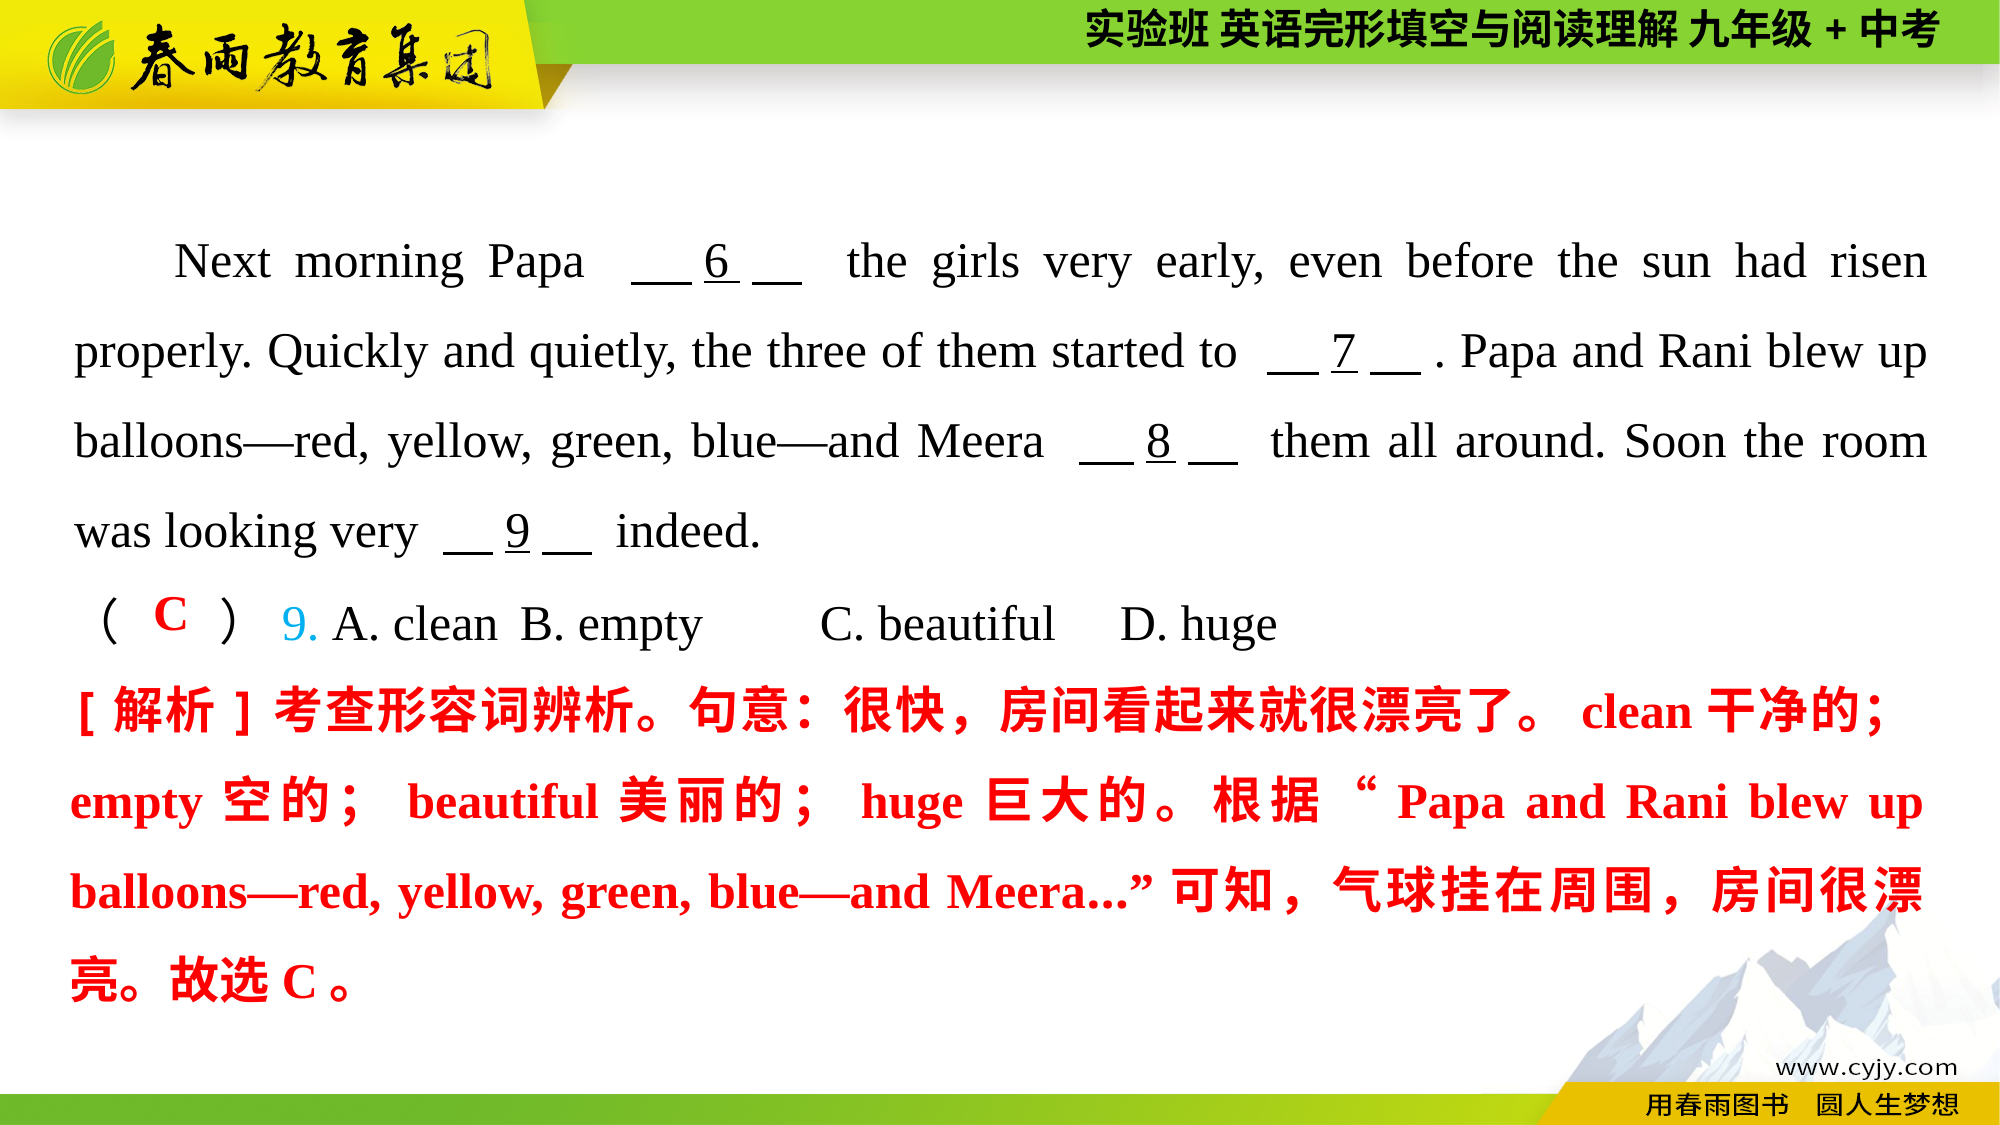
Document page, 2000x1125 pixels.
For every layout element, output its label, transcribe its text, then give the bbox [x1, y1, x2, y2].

text_box （ ）9. A. clean B. empty C. beautiful D. huge [54, 553, 1939, 659]
text_box [解析]考查形容词辨析。句意：很快，房间看起来就很漂亮了。clean干净的；empty空的；beautiful美丽的；huge巨大的。根据“Papa and Rani blew up balloons—red, yellow, green, blue—and Meera...”可知，气球挂在周围，房间很漂亮。故选C。 [54, 659, 1939, 1016]
picture [0, 0, 2000, 1125]
text_box C [138, 572, 205, 648]
list Next morning Papa 6 the girls very early, even before the sun had risen properly. Quickly and quietly, the three of them started to 7 . Papa and Rani blew up balloons—red, yellow, green, blue—and Meera 8 them all around. Soon the room was looking very 9 indeed. [59, 190, 1944, 569]
